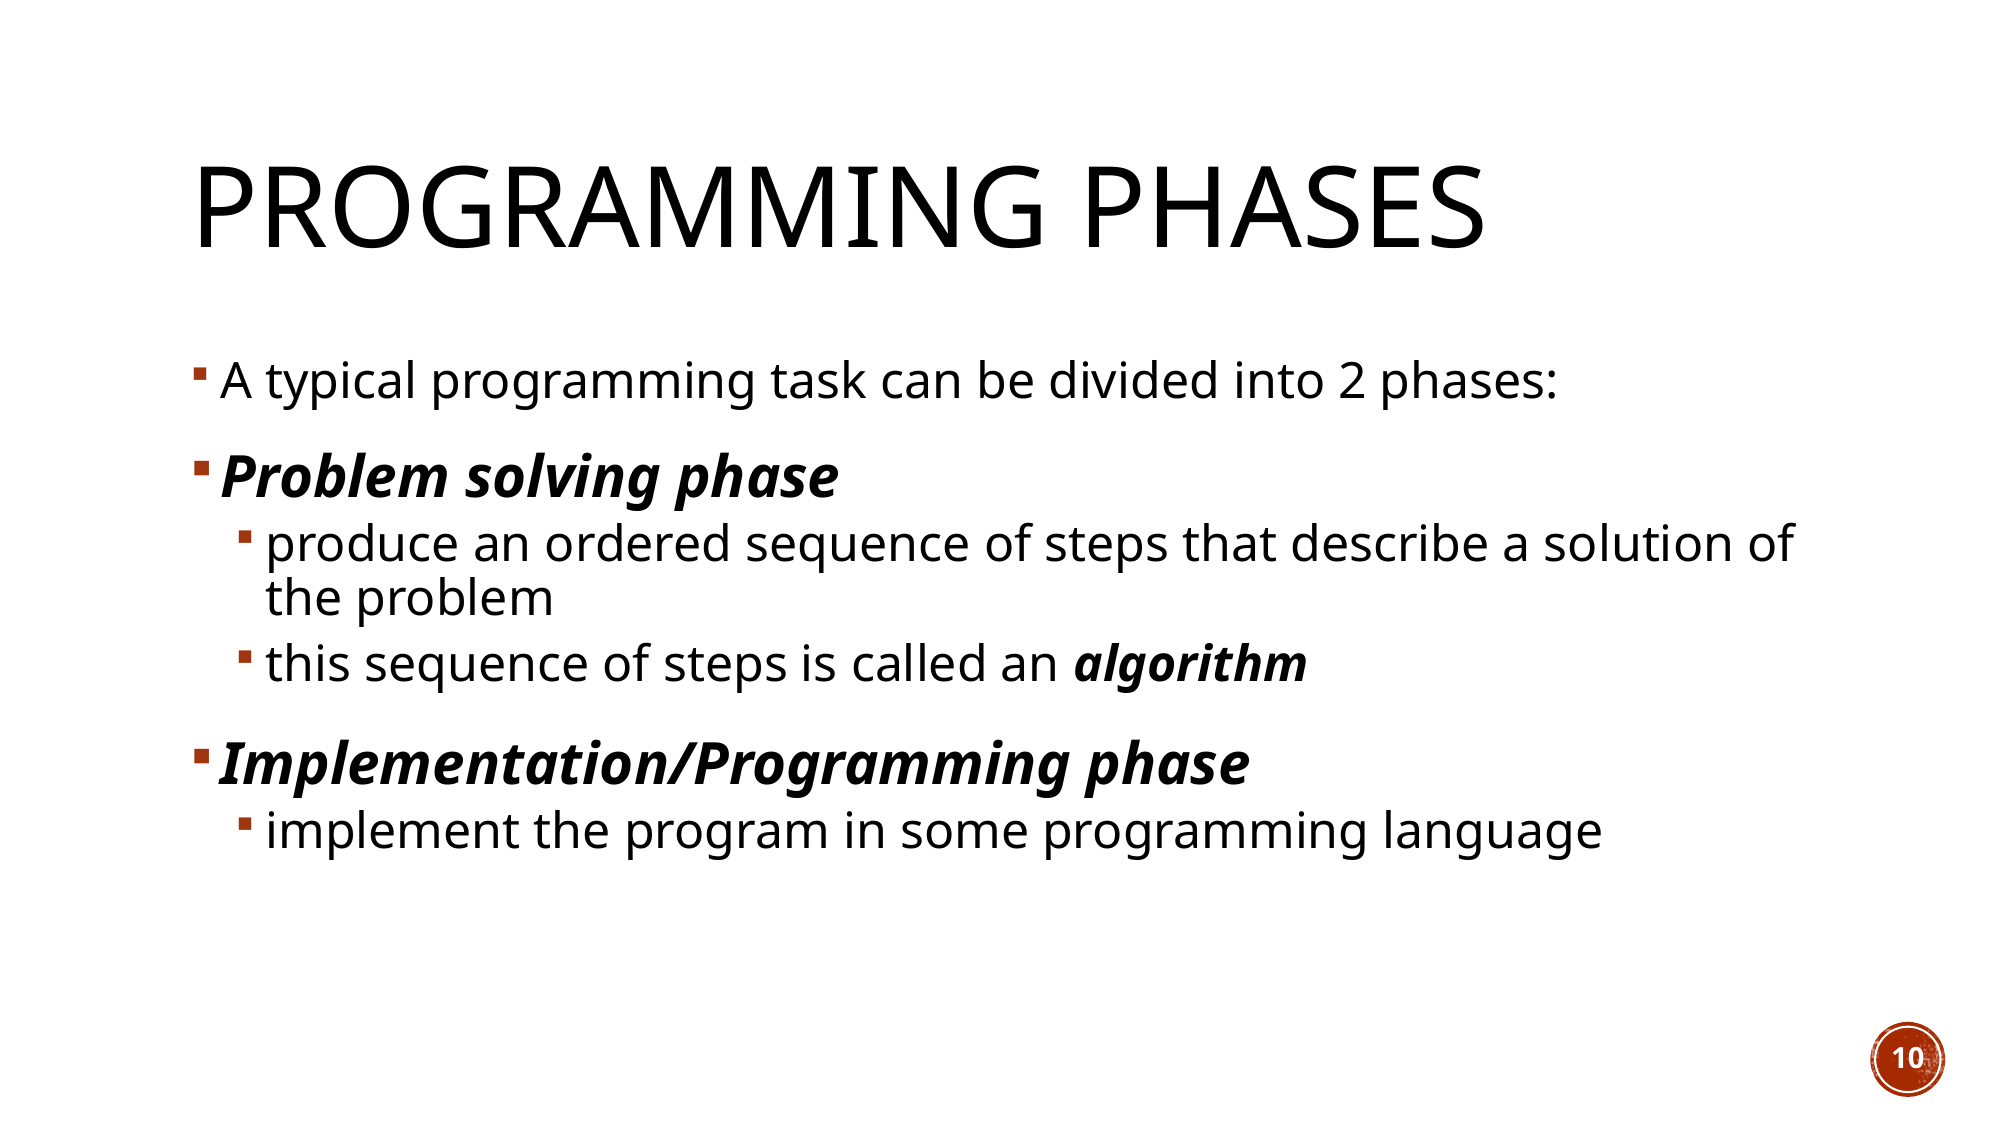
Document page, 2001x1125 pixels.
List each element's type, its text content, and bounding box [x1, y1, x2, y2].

title Programming phases [175, 79, 1826, 344]
slide_number 10 [1855, 1028, 1961, 1089]
list A typical programming task can be divided into 2 phases: Problem solving phase produce an ordered sequence of steps that describe a solution of the problem this sequence of steps is called an algorithm Implementation/Programming phase implement the program in some programming language [175, 348, 1826, 1013]
